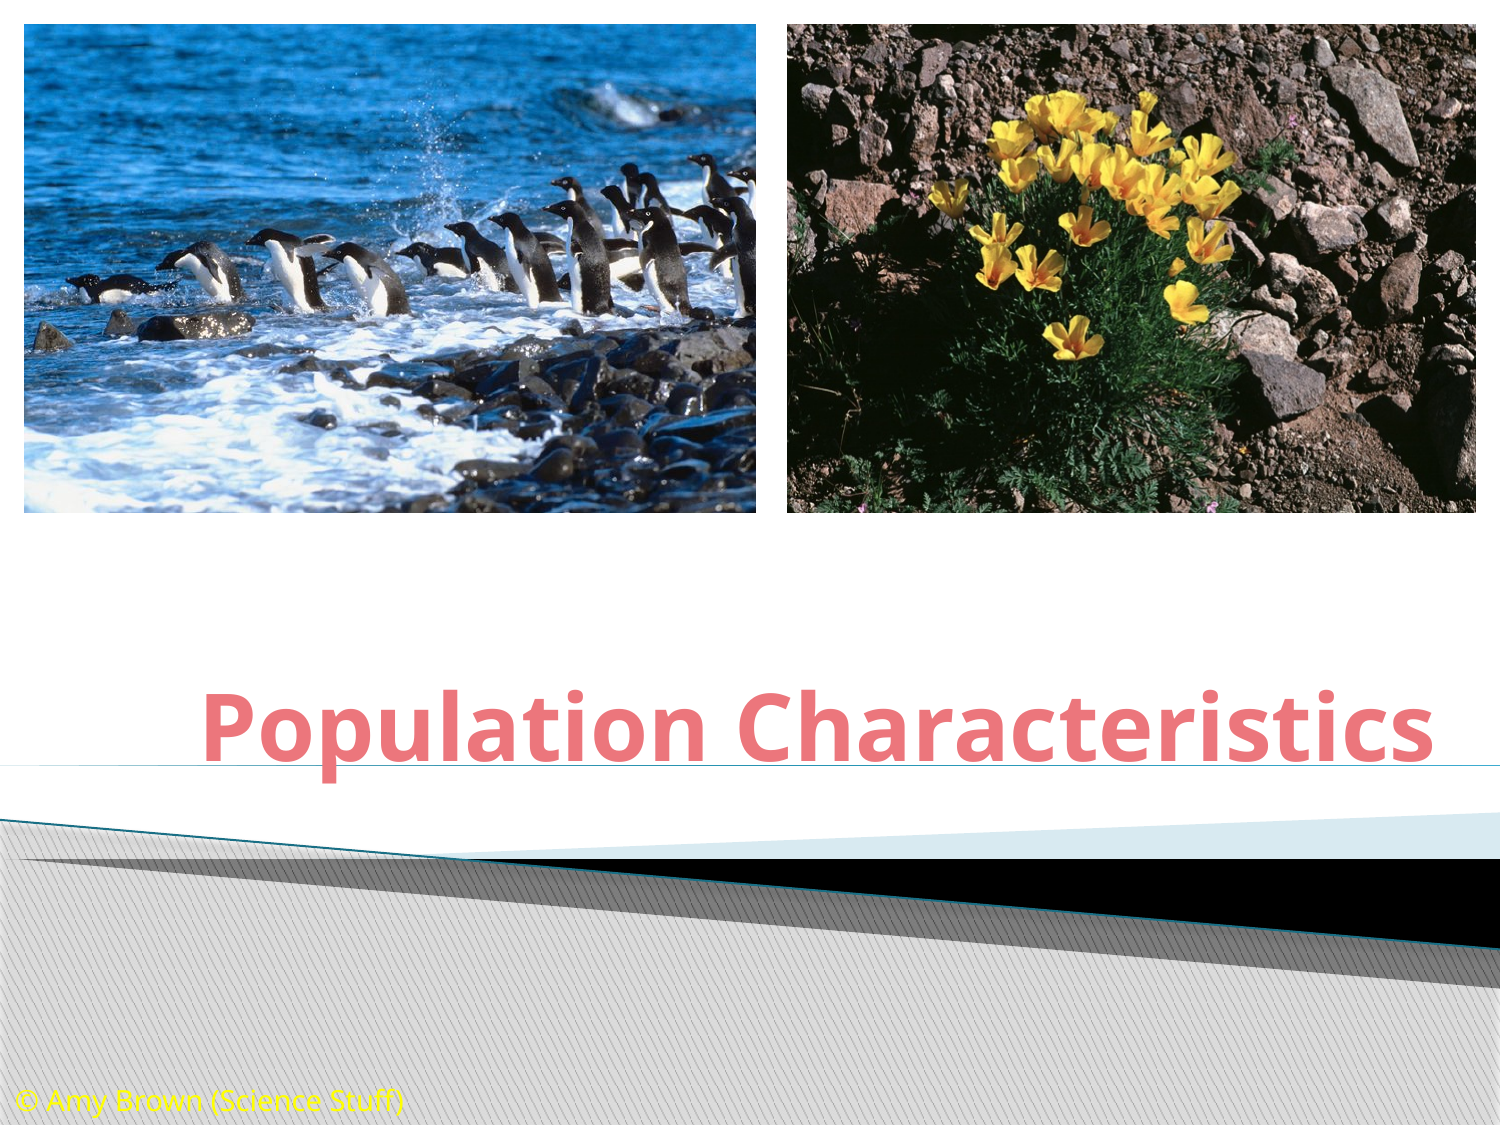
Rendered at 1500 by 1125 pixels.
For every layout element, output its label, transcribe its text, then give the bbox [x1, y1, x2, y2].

title Population Characteristics [24, 600, 1476, 788]
text_box © Amy Brown (Science Stuff) [0, 1074, 713, 1125]
picture [787, 24, 1476, 513]
picture [24, 24, 756, 513]
picture [5, 859, 1500, 989]
